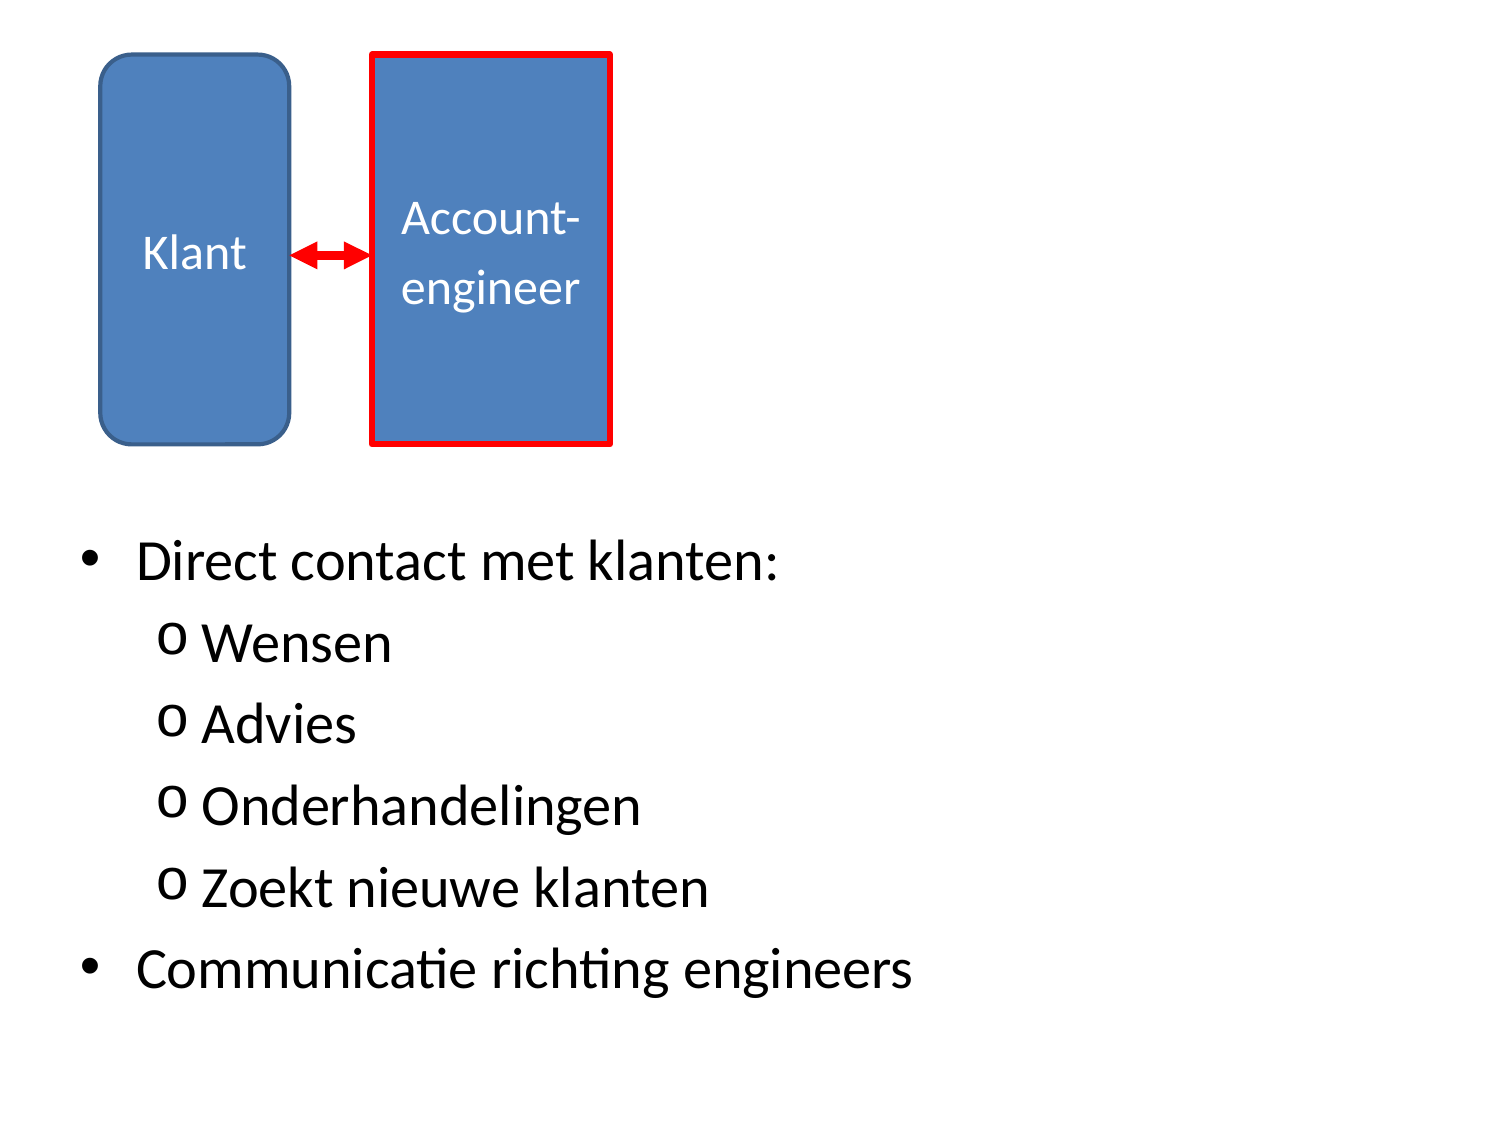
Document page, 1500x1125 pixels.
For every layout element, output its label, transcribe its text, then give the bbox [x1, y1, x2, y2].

list Account- engineer [370, 52, 612, 446]
text_box Direct contact met klanten: Wensen Advies Onderhandelingen Zoekt nieuwe klanten Communicatie richting engineers [64, 515, 1415, 1064]
text_box Klant [98, 52, 292, 447]
